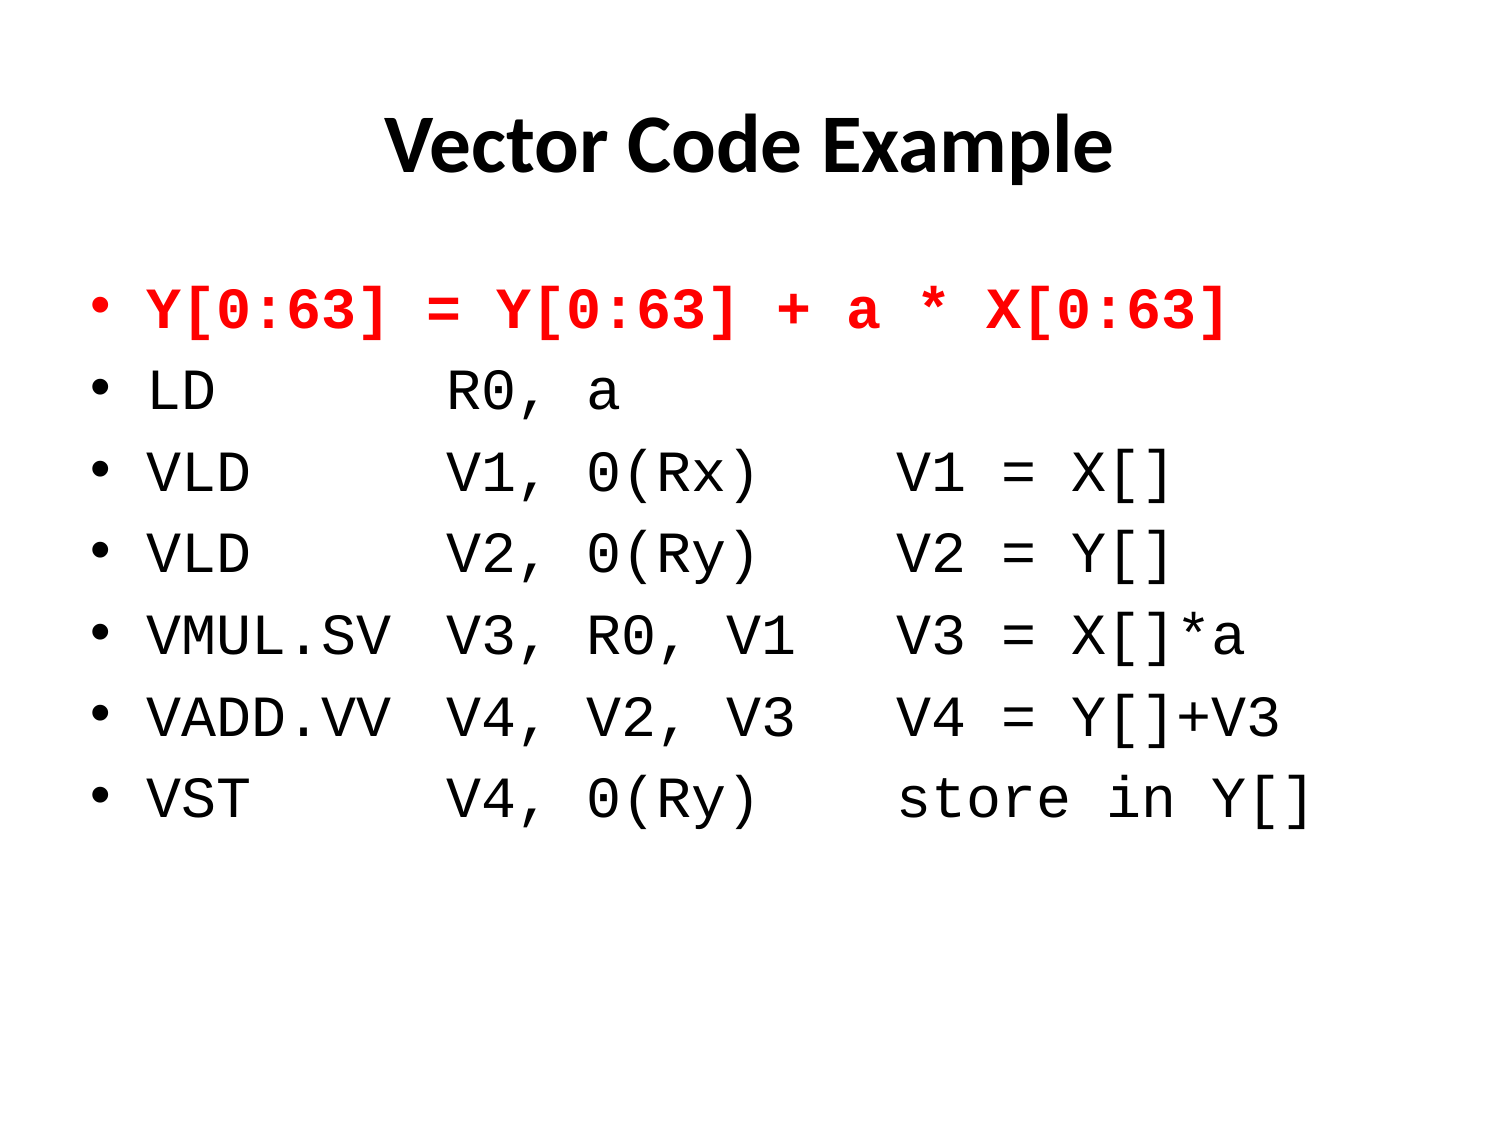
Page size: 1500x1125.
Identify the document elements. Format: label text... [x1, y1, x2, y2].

list Y[0:63] = Y[0:63] + a * X[0:63] LD R0, a VLD V1, 0(Rx) V1 = X[] VLD V2, 0(Ry) V2 = Y[] VMUL.SV V3, R0, V1 V3 = X[]*a VADD.VV V4, V2, V3 V4 = Y[]+V3 VST V4, 0(Ry) store in Y[] [75, 262, 1425, 1005]
title Vector Code Example [75, 45, 1425, 233]
